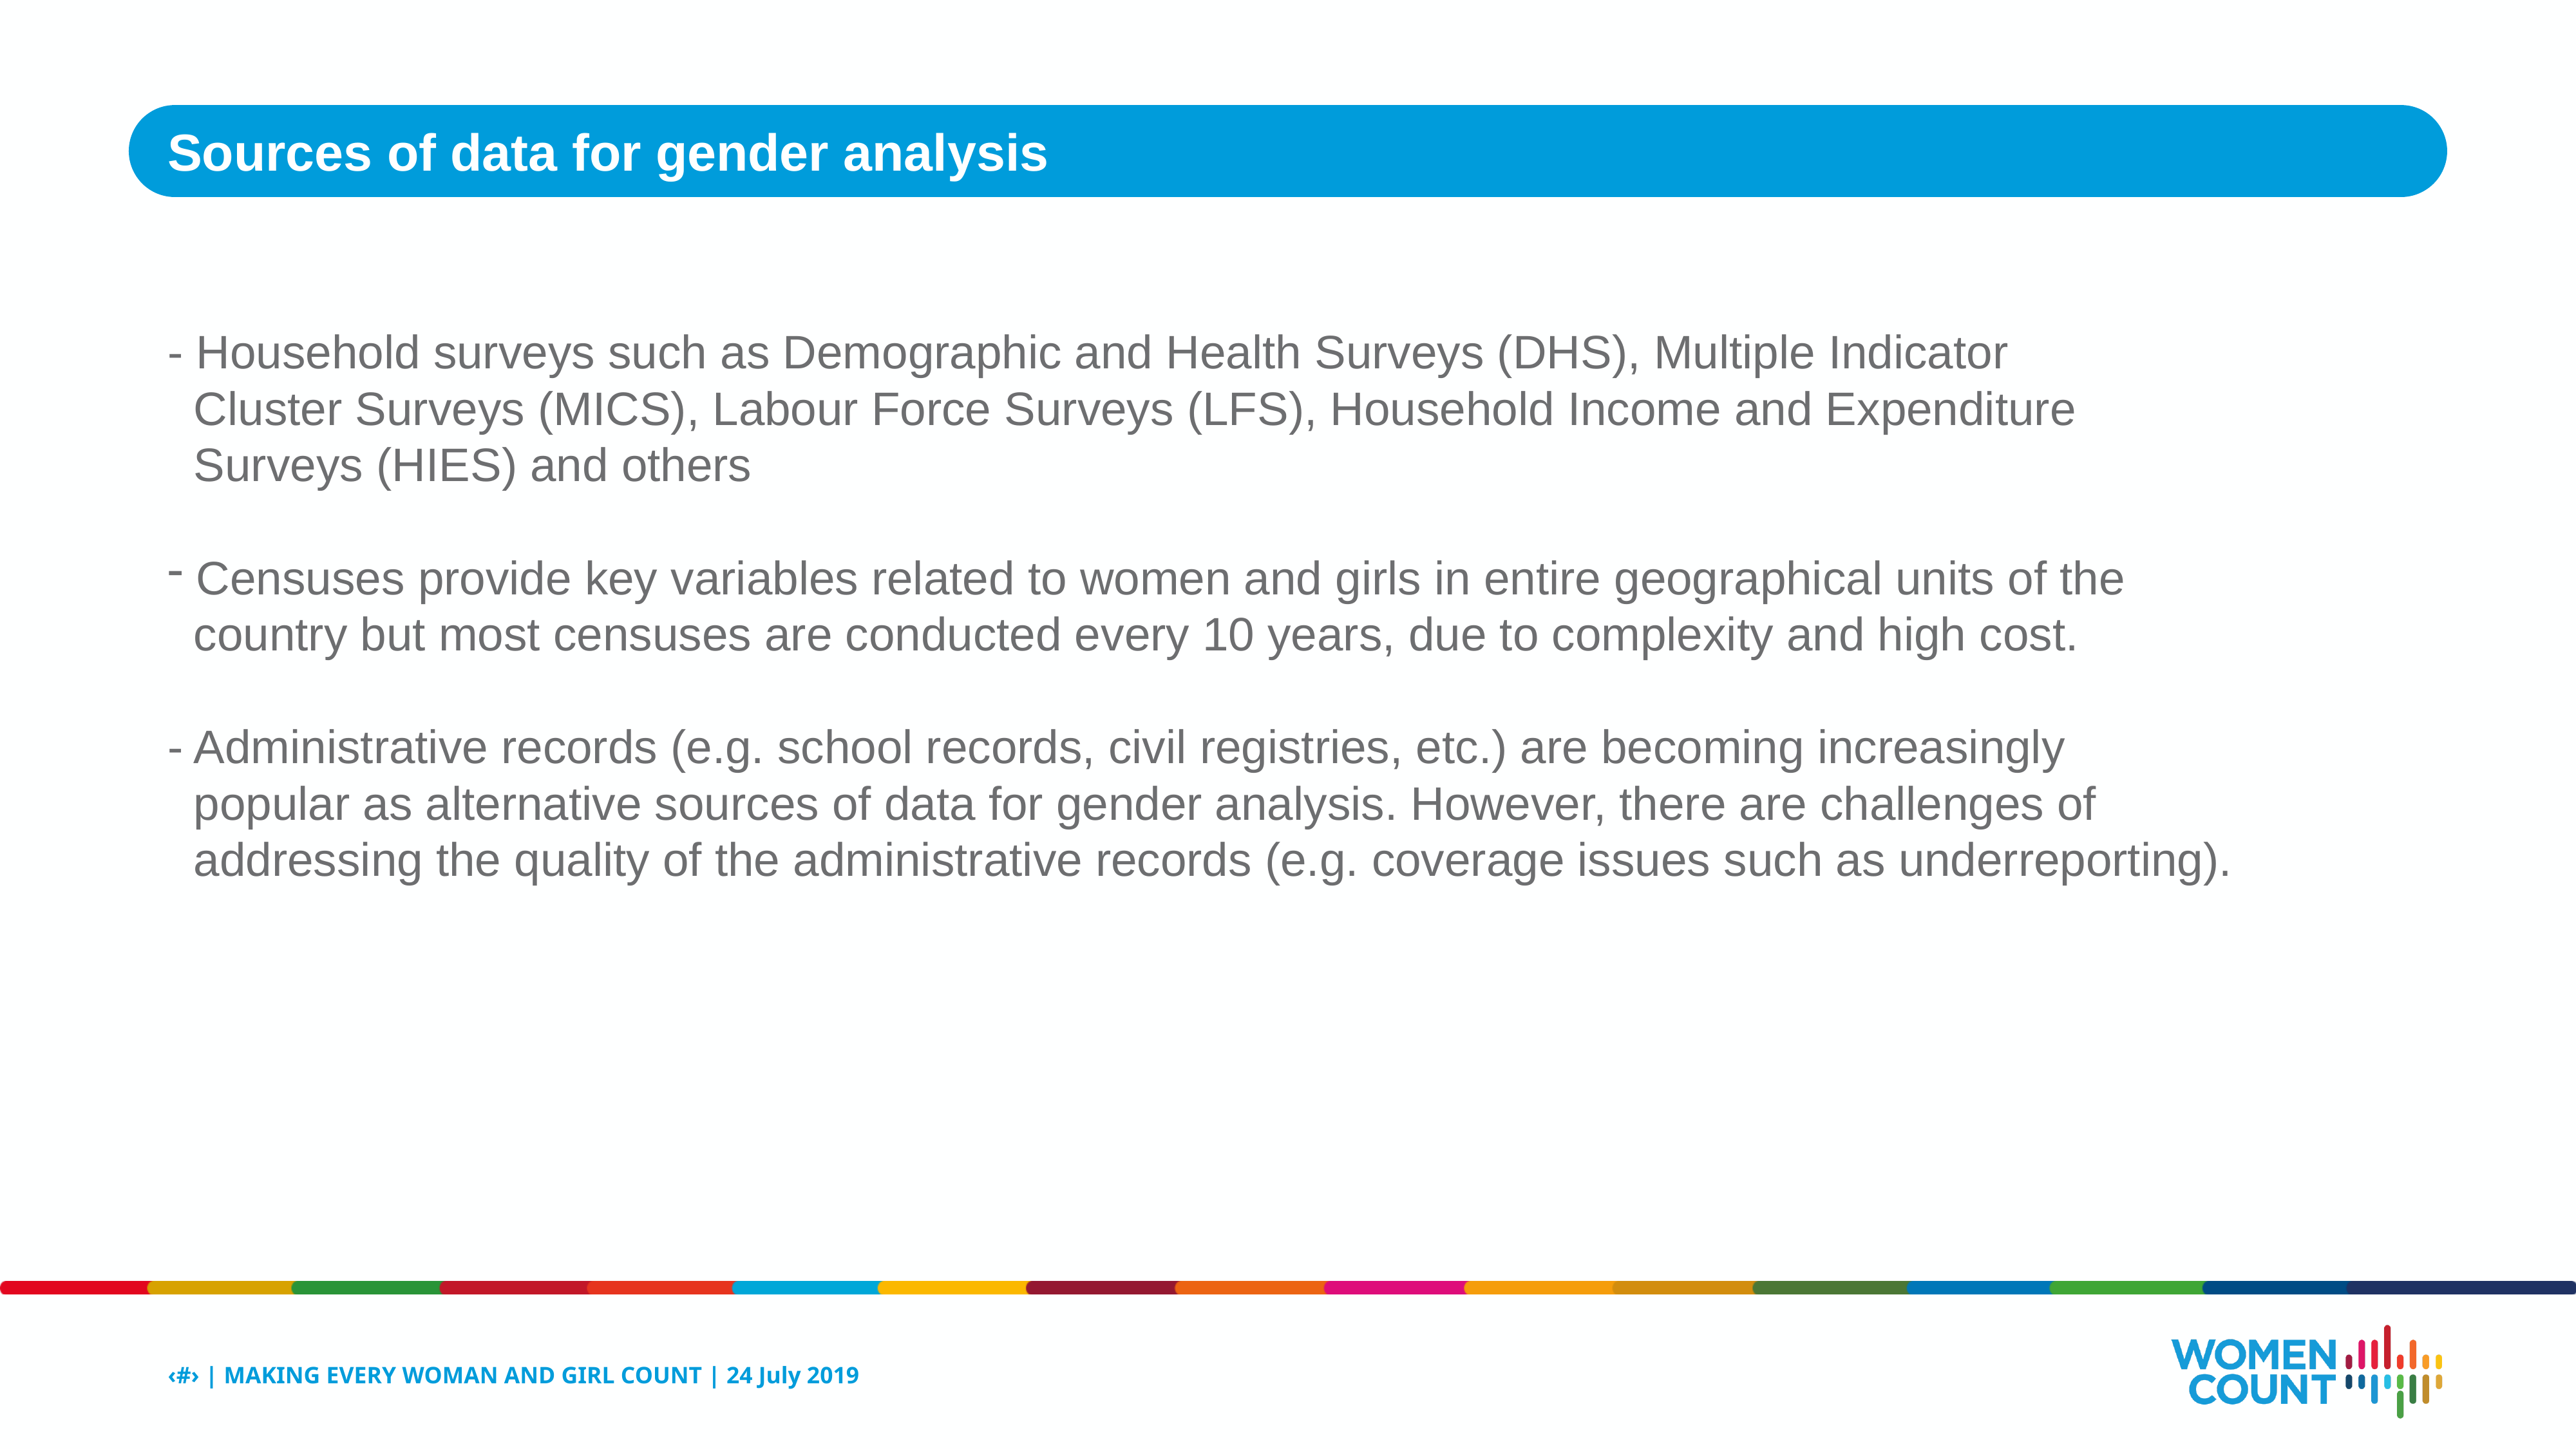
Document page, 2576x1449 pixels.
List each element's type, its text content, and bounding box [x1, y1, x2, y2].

list - Household surveys such as Demographic and Health Surveys (DHS), Multiple Indicator Cluster Surveys (MICS), Labour Force Surveys (LFS), Household Income and Expenditure Surveys (HIES) and others Censuses provide key variables related to women and girls in entire geographical units of the country but most censuses are conducted every 10 years, due to complexity and high cost. - Administrative records (e.g. school records, civil registries, etc.) are becoming increasingly popular as alternative sources of data for gender analysis. However, there are challenges of addressing the quality of the administrative records (e.g. coverage issues such as underreporting). [167, 265, 2286, 949]
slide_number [167, 1360, 1542, 1388]
list Sources of data for gender analysis [167, 119, 2411, 182]
